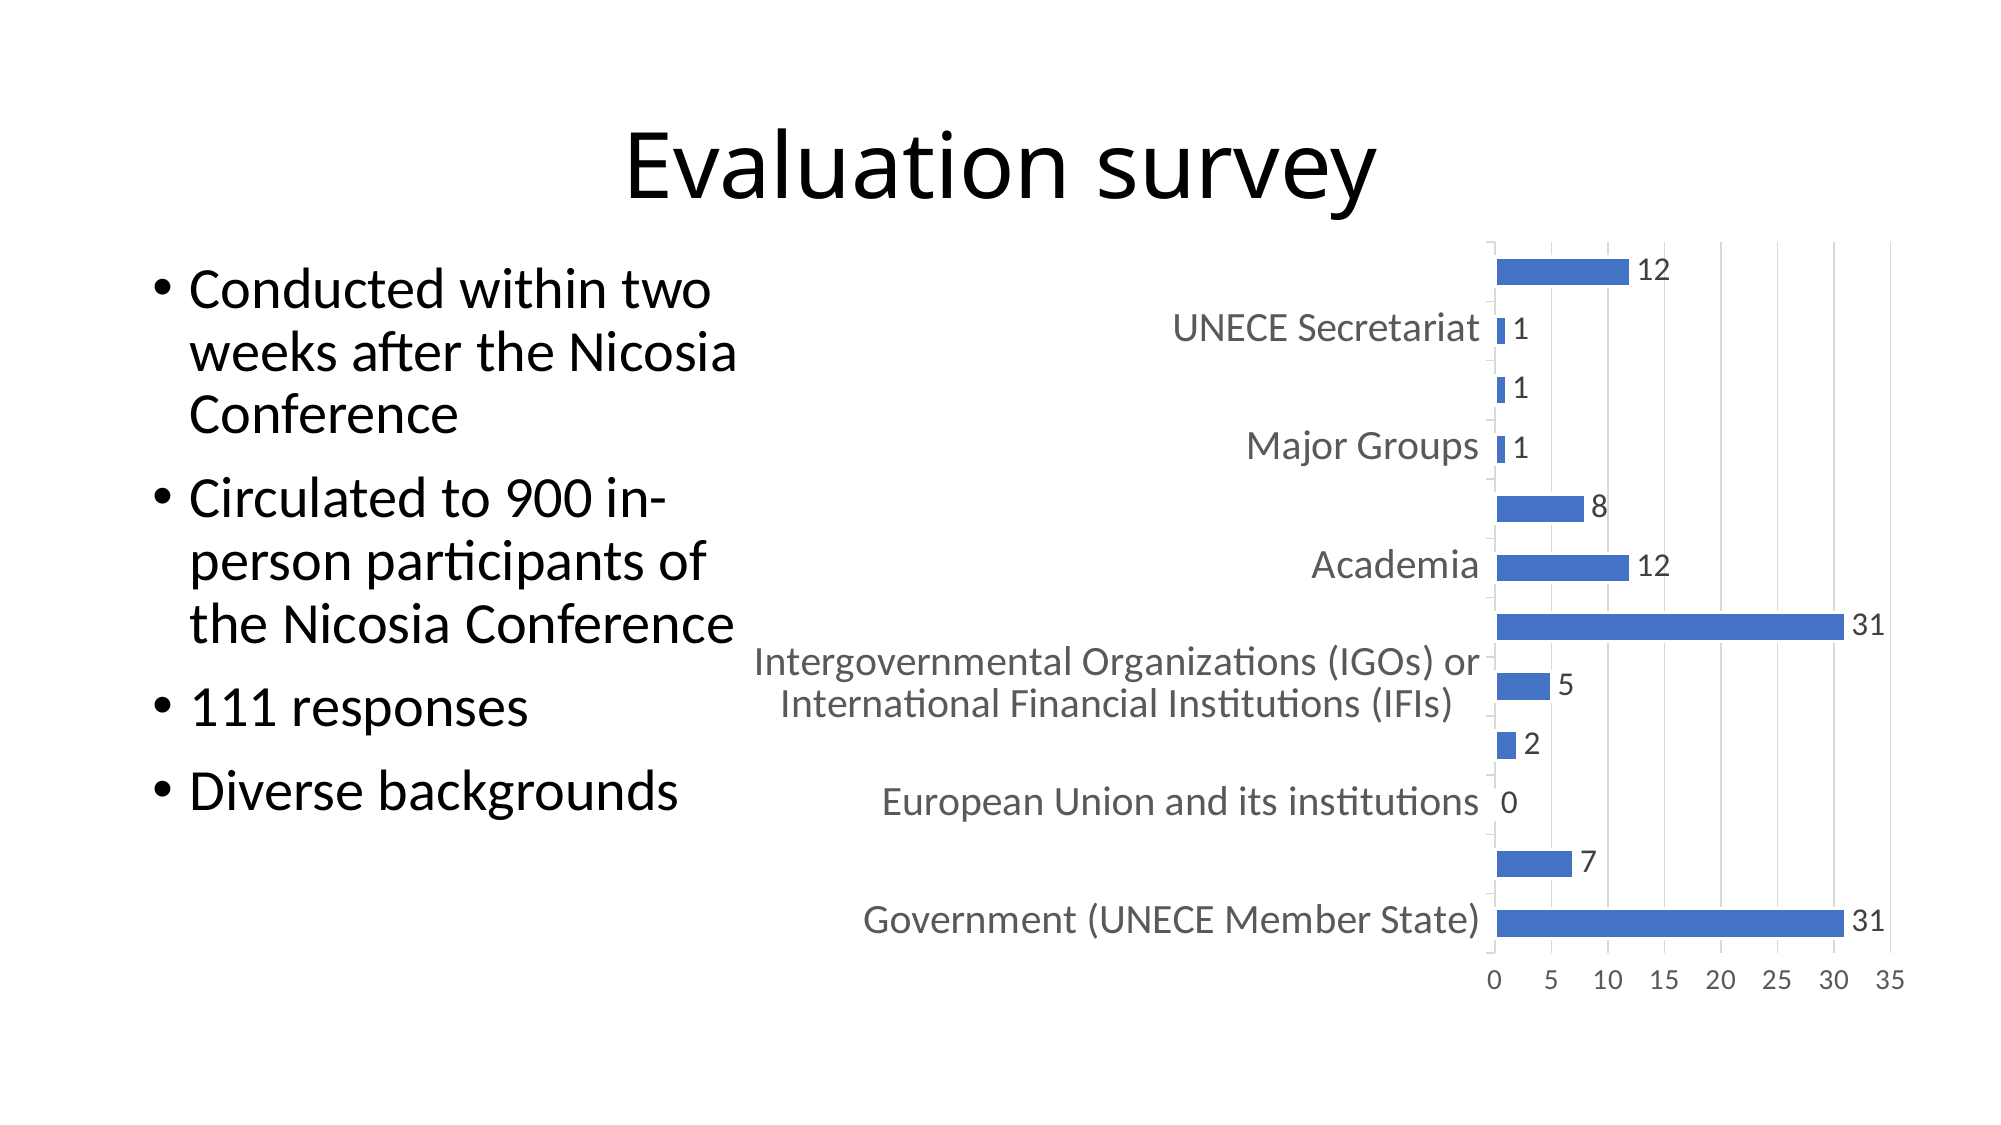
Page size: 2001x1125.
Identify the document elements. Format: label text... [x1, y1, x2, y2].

chart [737, 226, 1931, 1014]
title Evaluation survey [137, 59, 1863, 250]
text_box Conducted within two weeks after the Nicosia Conference Circulated to 900 in-person participants of the Nicosia Conference 111 responses Diverse backgrounds [137, 250, 737, 1014]
